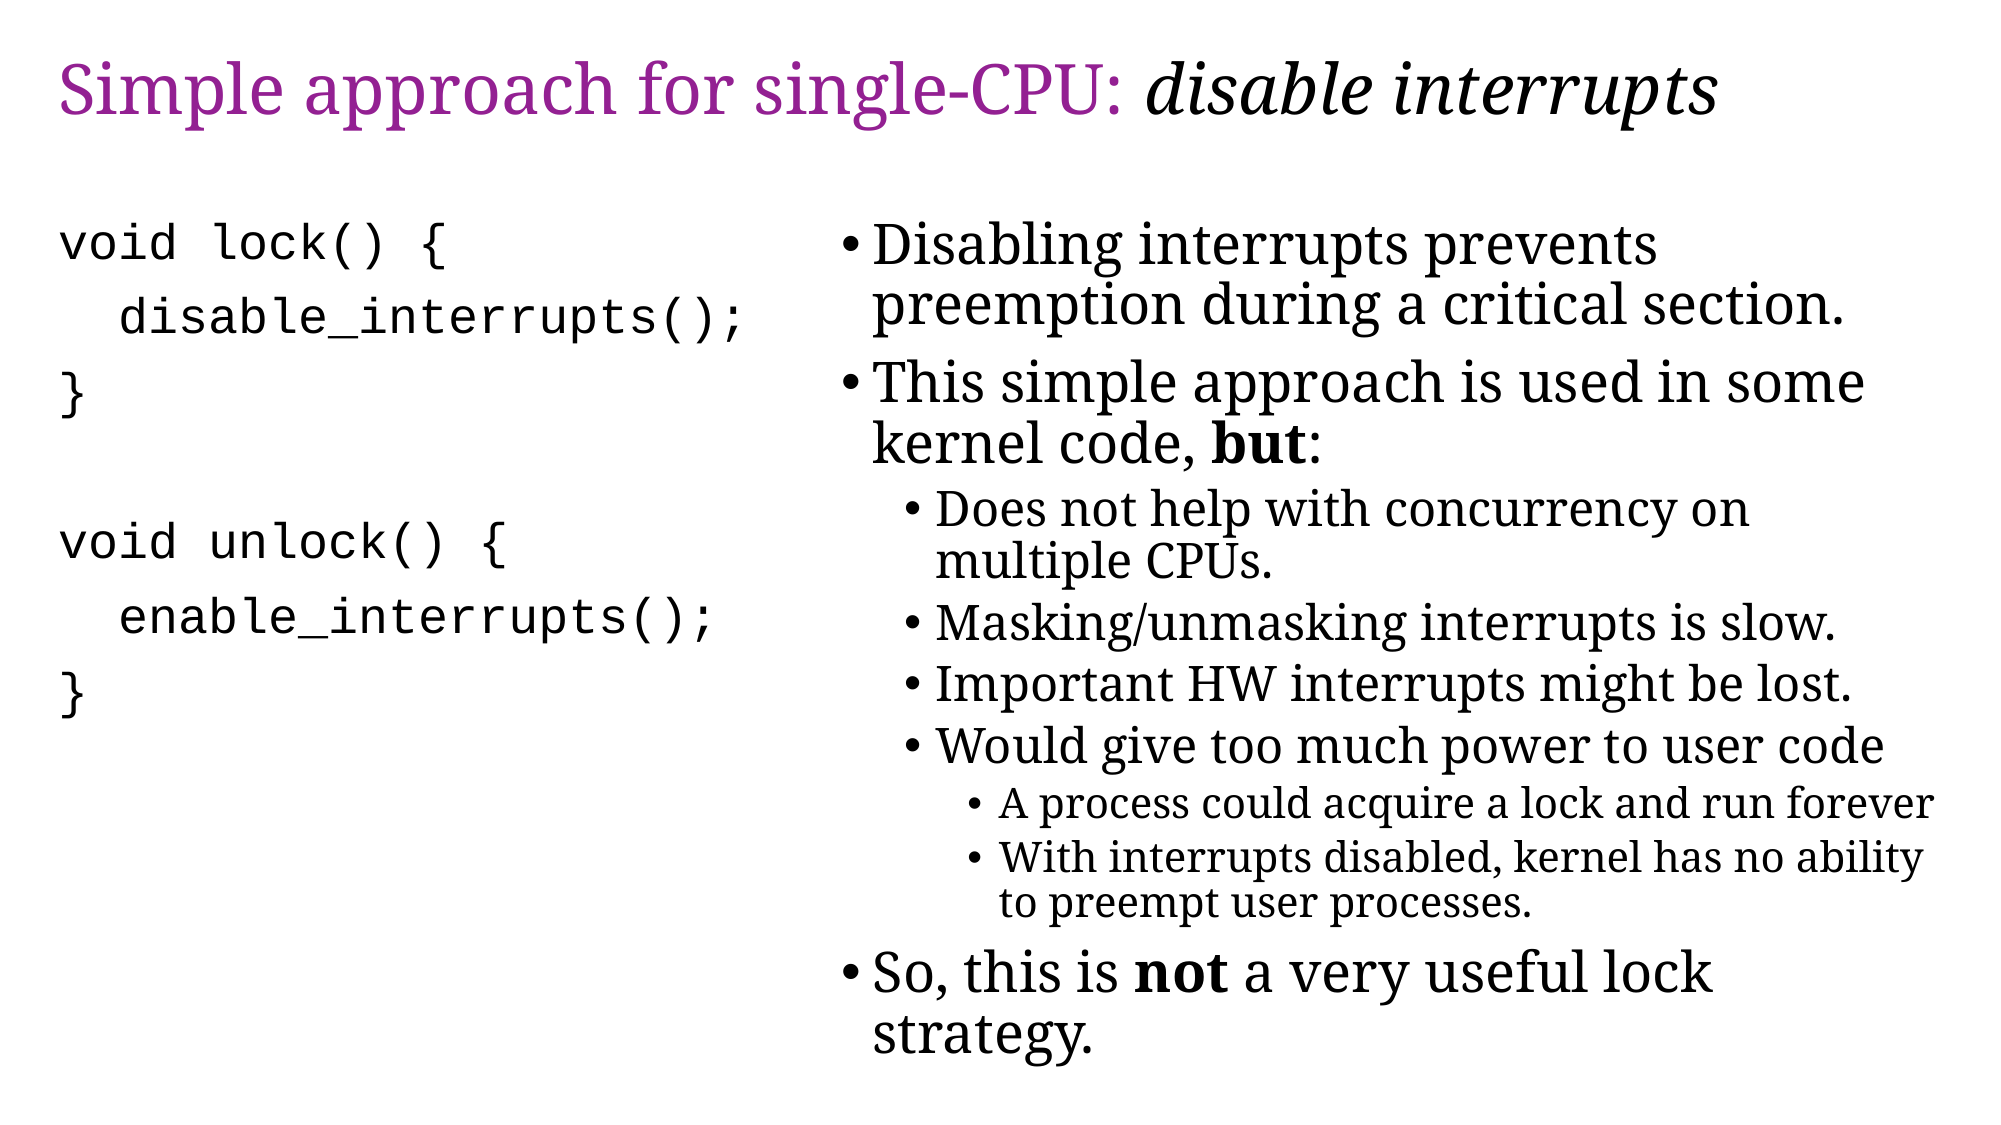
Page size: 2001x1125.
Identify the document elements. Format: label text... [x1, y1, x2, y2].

title Simple approach for single-CPU: disable interrupts [43, 25, 1953, 158]
list void lock() { disable_interrupts(); } void unlock() { enable_interrupts(); } [43, 208, 794, 1101]
list Disabling interrupts prevents preemption during a critical section. This simple approach is used in some kernel code, but: Does not help with concurrency on multiple CPUs. Masking/unmasking interrupts is slow. Important HW interrupts might be lost. Would give too much power to user code A process could acquire a lock and run forever With interrupts disabled, kernel has no ability to preempt user processes. So, this is not a very useful lock strategy. [826, 208, 1953, 1101]
